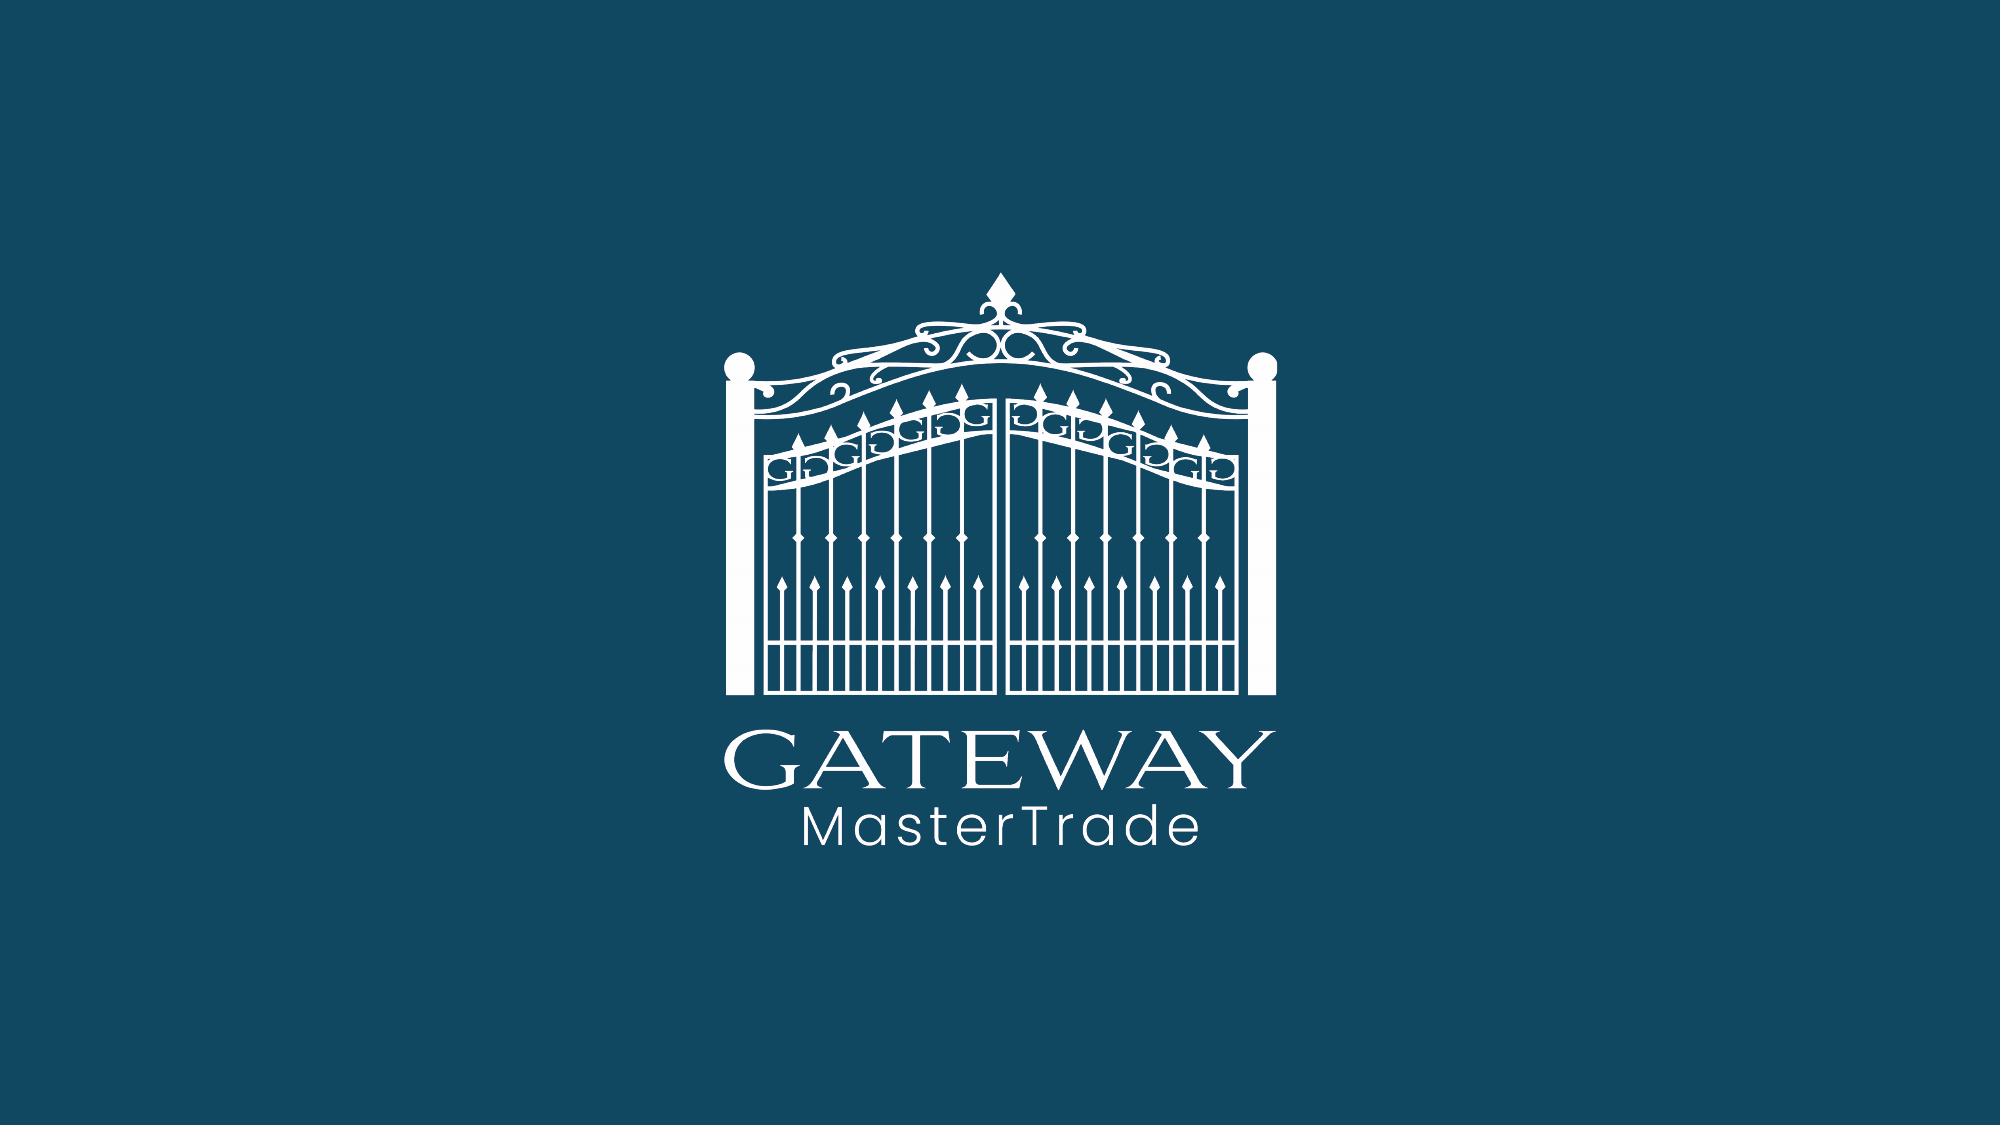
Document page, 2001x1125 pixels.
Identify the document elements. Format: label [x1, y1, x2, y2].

picture [702, 265, 1298, 860]
